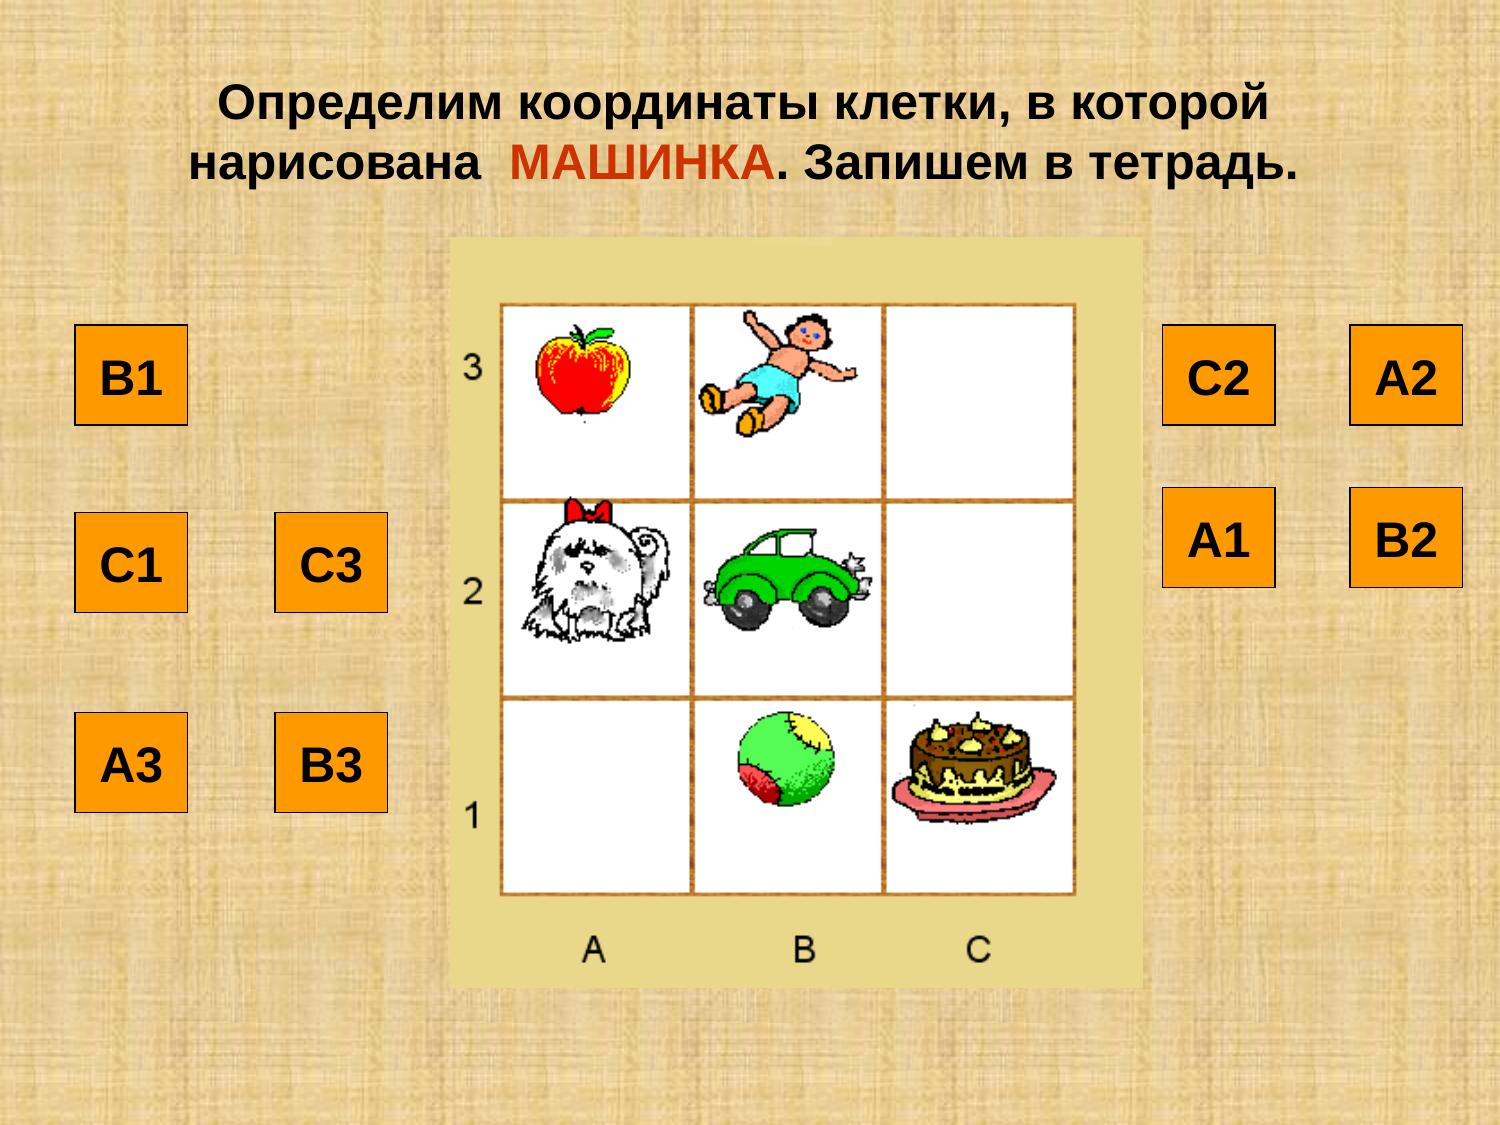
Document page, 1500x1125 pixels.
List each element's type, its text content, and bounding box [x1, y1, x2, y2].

picture [0, 0, 1500, 1125]
text_box С2 [1162, 324, 1275, 425]
text_box В2 [1350, 487, 1463, 588]
text_box В1 [75, 324, 188, 425]
text_box С3 [275, 512, 388, 613]
text_box В3 [275, 712, 388, 813]
text_box А3 [75, 712, 188, 813]
text_box А2 [1350, 324, 1463, 425]
text_box А1 [1162, 487, 1275, 588]
text_box Определим координаты клетки, в которой нарисована МАШИНКА. Запишем в тетрадь. [74, 62, 1413, 198]
text_box С1 [75, 512, 188, 613]
